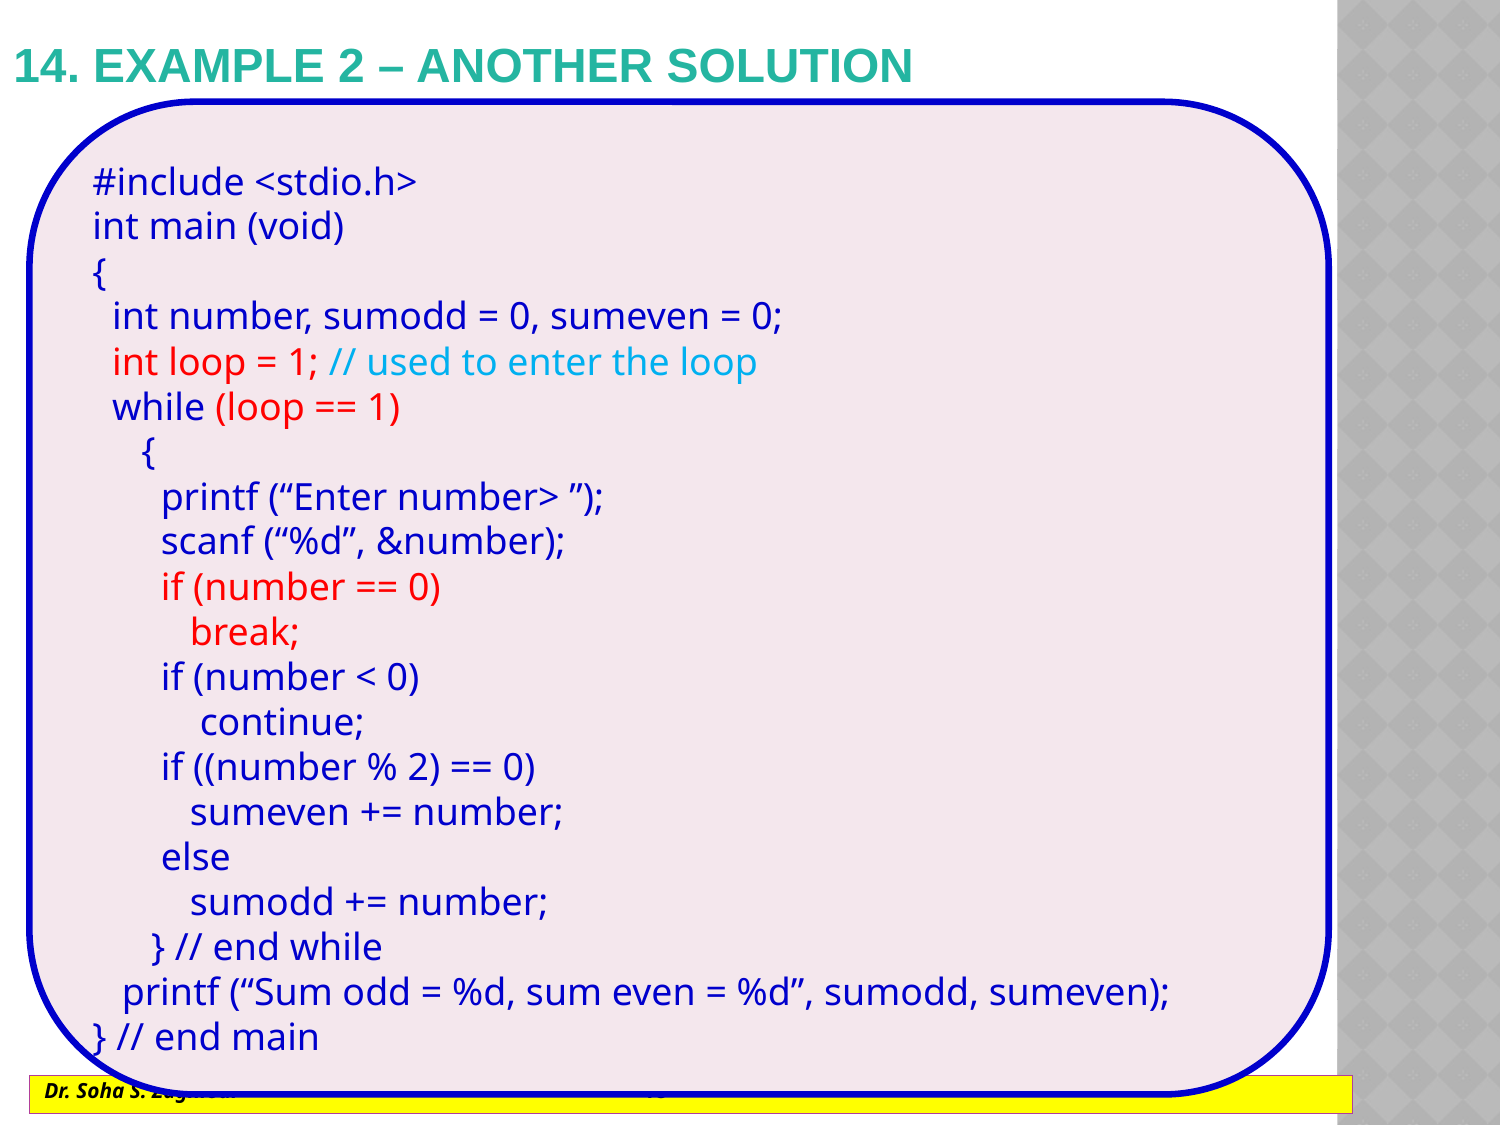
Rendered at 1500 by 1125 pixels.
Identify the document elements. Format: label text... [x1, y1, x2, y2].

title 14. Example 2 – another solution [5, 19, 1341, 93]
text_box Dr. Soha S. Zaghloul 18 [29, 1075, 1353, 1114]
text_box #include <stdio.h> int main (void) { int number, sumodd = 0, sumeven = 0; int loop = 1; // used to enter the loop while (loop == 1) { printf (“Enter number> ”); scanf (“%d”, &number); if (number == 0) break; if (number < 0) continue; if ((number % 2) == 0) sumeven += number; else sumodd += number; } // end while printf (“Sum odd = %d, sum even = %d”, sumodd, sumeven); } // end main [26, 98, 1333, 1098]
